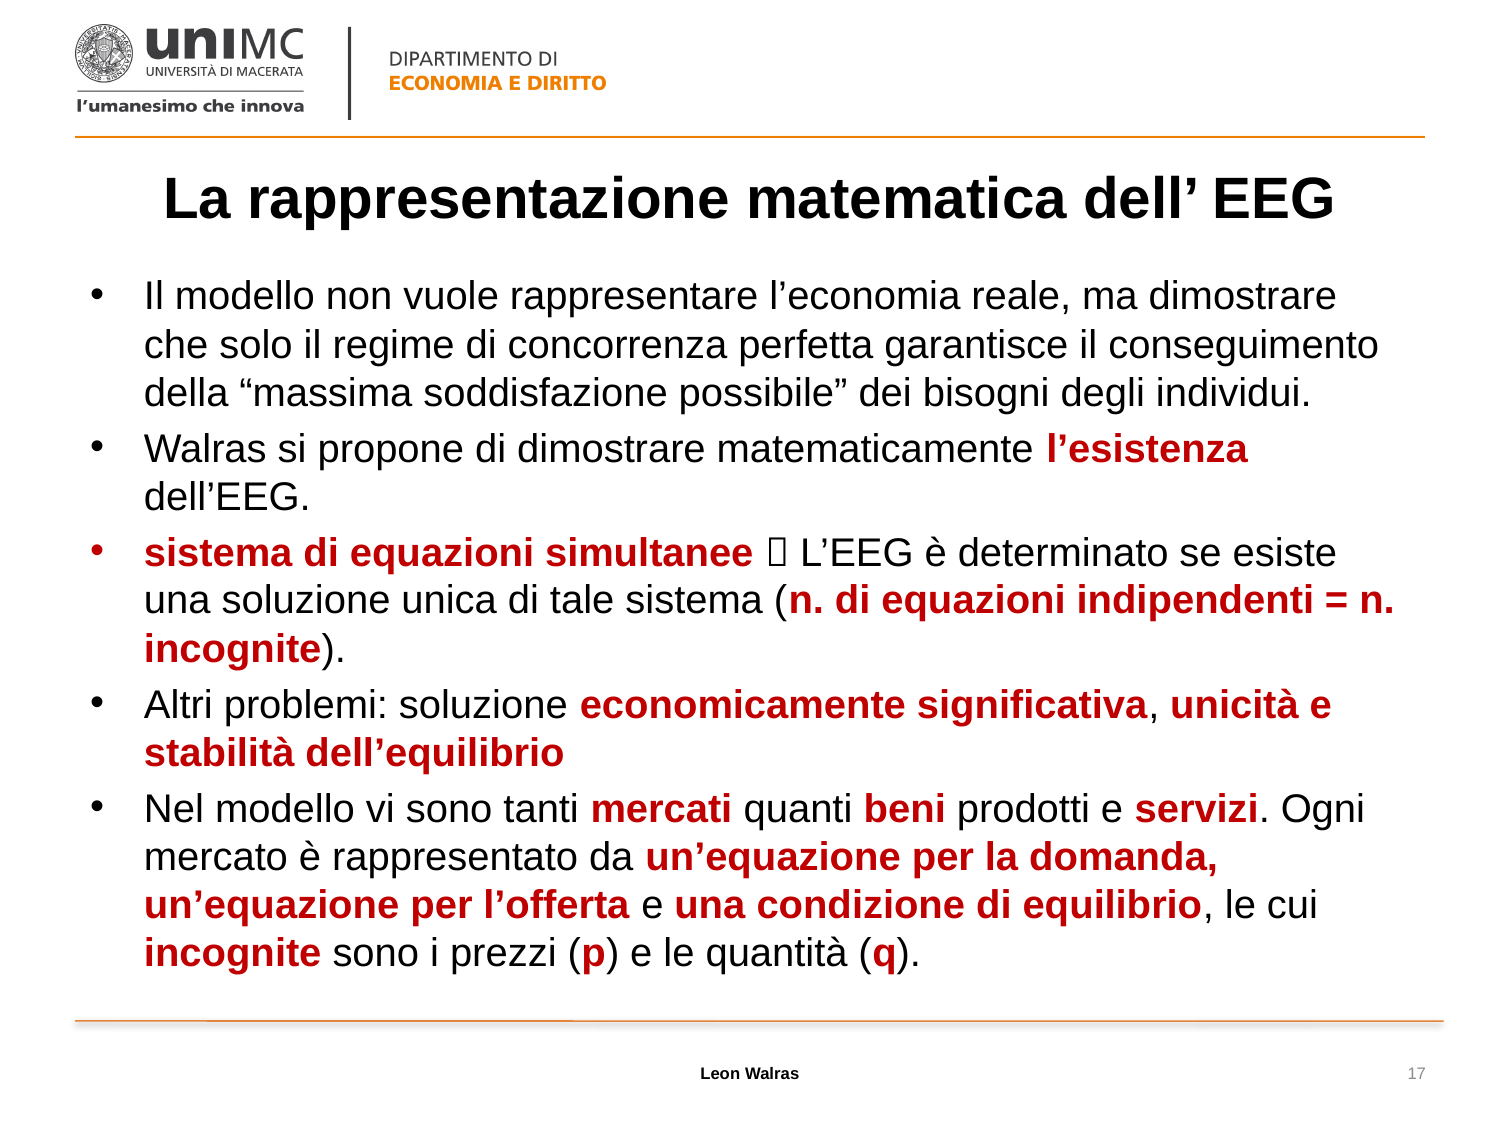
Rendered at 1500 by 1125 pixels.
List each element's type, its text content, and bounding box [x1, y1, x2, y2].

list Il modello non vuole rappresentare l’economia reale, ma dimostrare che solo il regime di concorrenza perfetta garantisce il conseguimento della “massima soddisfazione possibile” dei bisogni degli individui. Walras si propone di dimostrare matematicamente l’esistenza dell’EEG. sistema di equazioni simultanee  L’EEG è determinato se esiste una soluzione unica di tale sistema (n. di equazioni indipendenti = n. incognite). Altri problemi: soluzione economicamente significativa, unicità e stabilità dell’equilibrio Nel modello vi sono tanti mercati quanti beni prodotti e servizi. Ogni mercato è rappresentato da un’equazione per la domanda, un’equazione per l’offerta e una condizione di equilibrio, le cui incognite sono i prezzi (p) e le quantità (q). [75, 262, 1425, 1005]
slide_number 17 [1091, 1042, 1442, 1103]
title La rappresentazione matematica dell’ EEG [75, 149, 1425, 241]
footer Leon Walras [512, 1042, 988, 1103]
picture [75, 24, 1425, 138]
